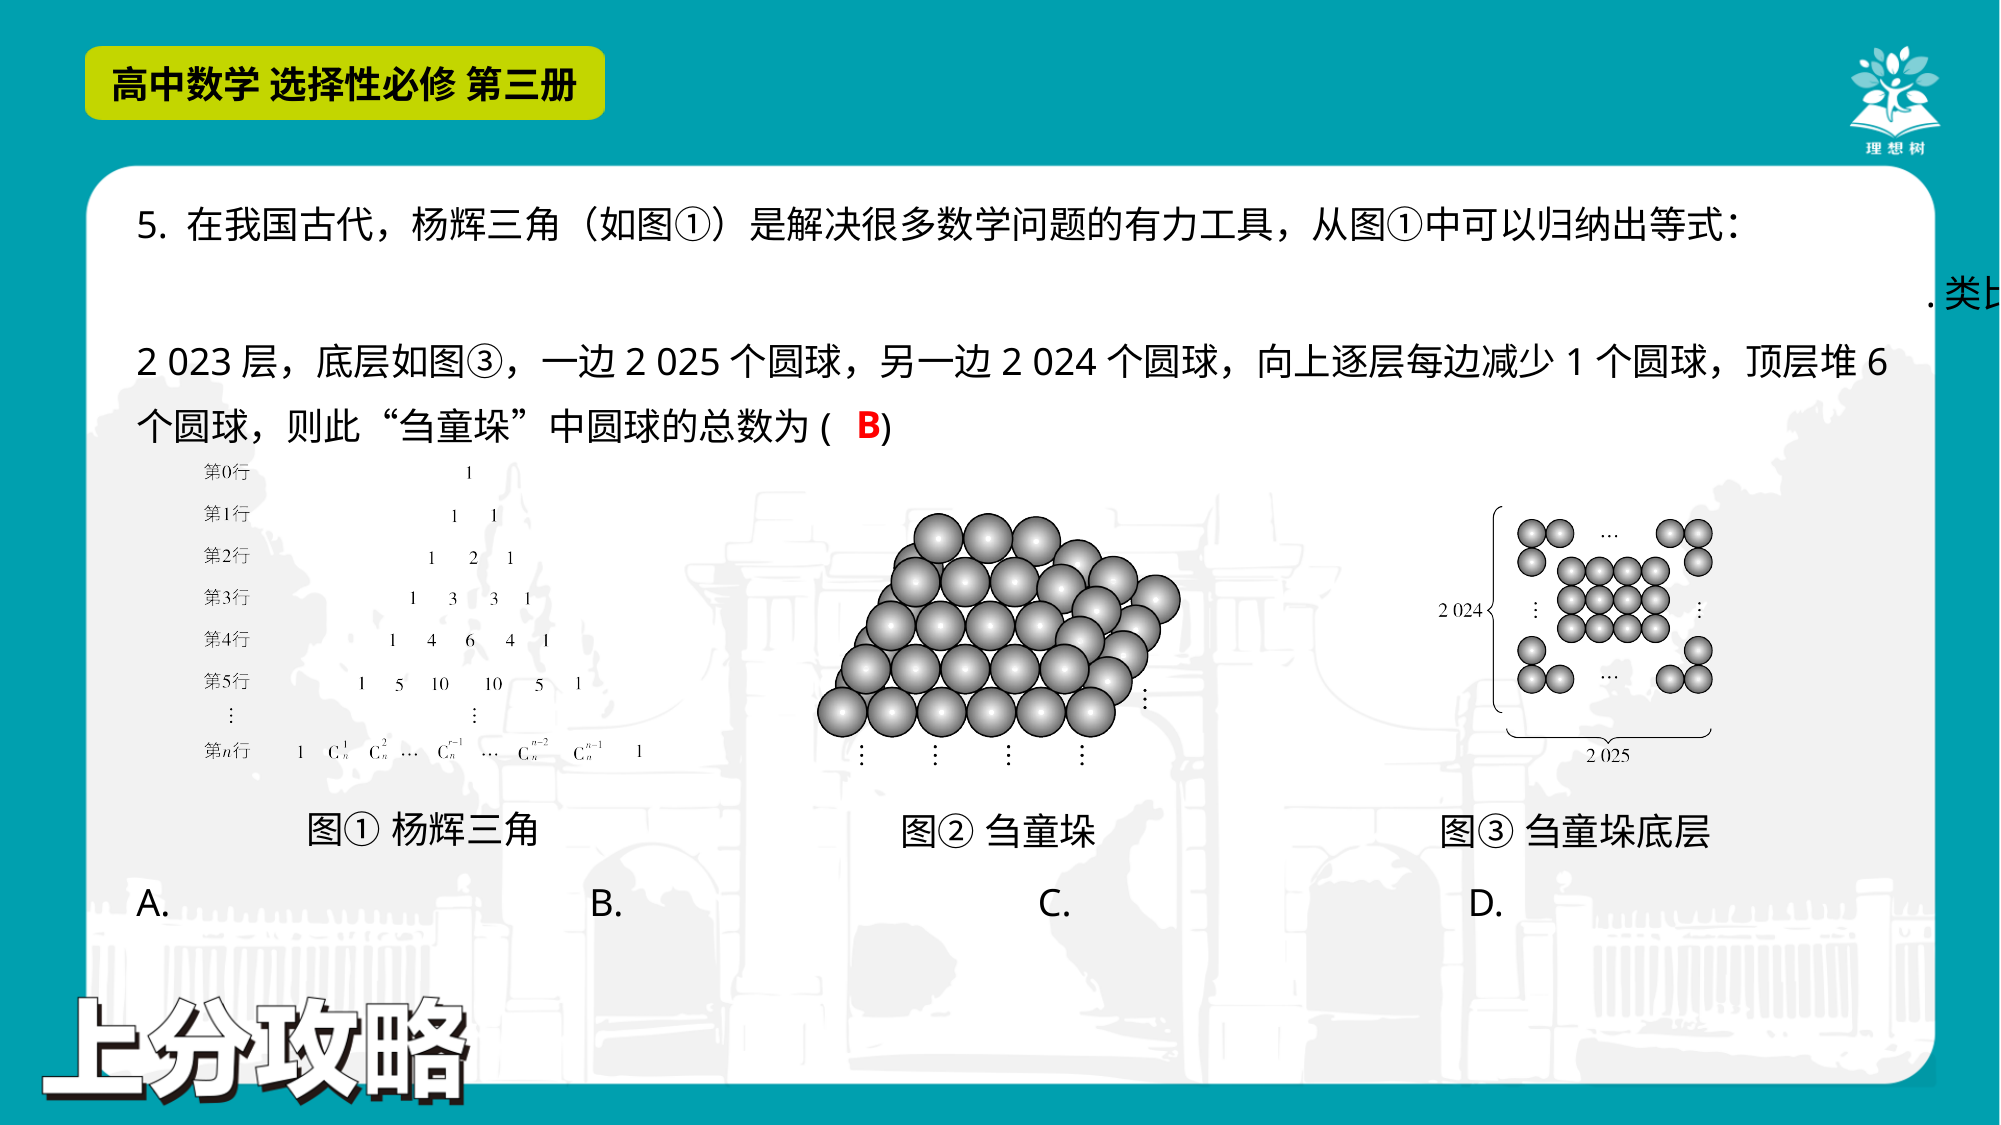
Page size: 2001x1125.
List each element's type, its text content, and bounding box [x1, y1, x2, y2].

text_box 图③ 刍童垛底层 [1430, 788, 1721, 915]
text_box B [841, 381, 896, 440]
picture [0, 0, 2000, 1125]
text_box 图② 刍童垛 [891, 788, 1107, 915]
text_box 图① 杨辉三角 [297, 786, 550, 913]
